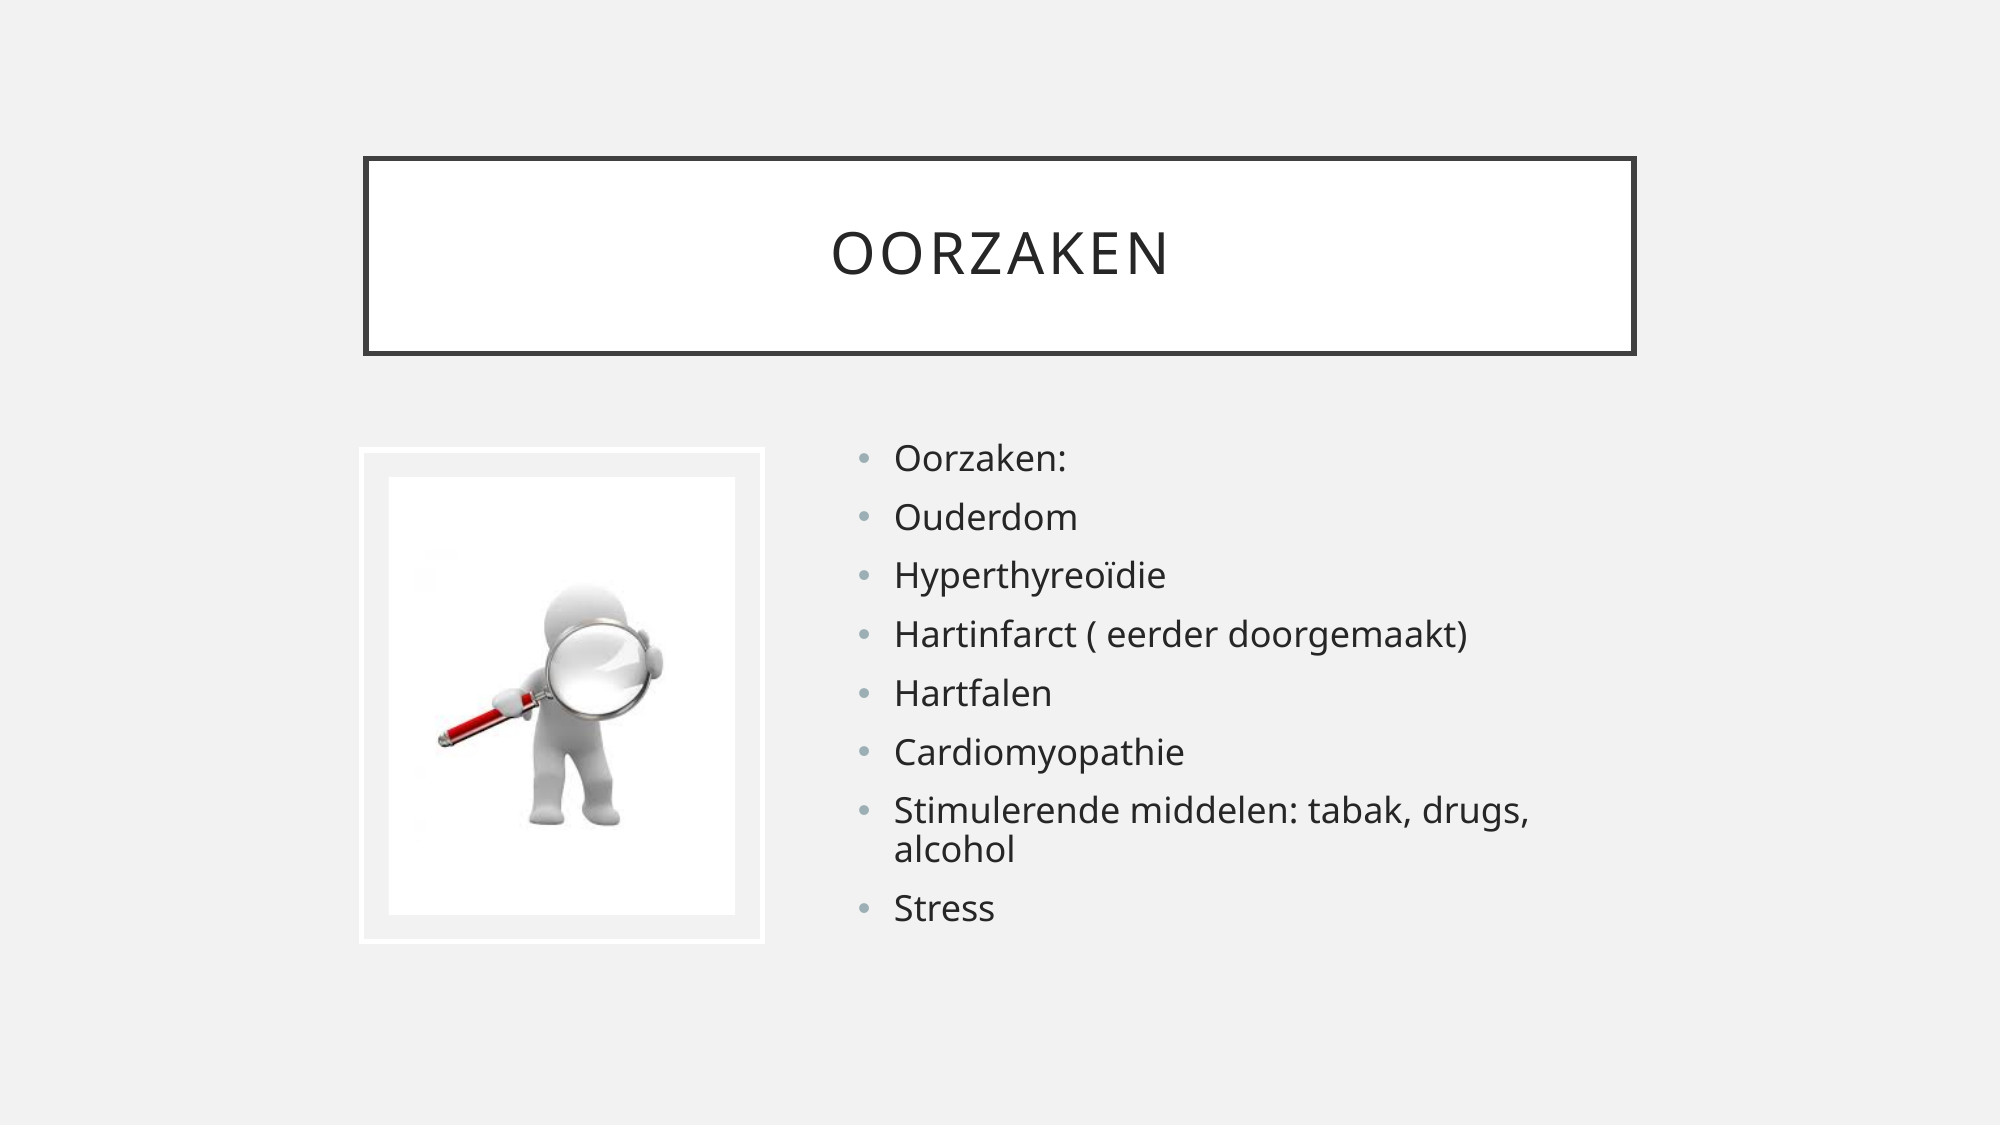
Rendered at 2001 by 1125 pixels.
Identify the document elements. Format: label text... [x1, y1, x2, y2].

list Oorzaken: Ouderdom Hyperthyreoïdie Hartinfarct ( eerder doorgemaakt) Hartfalen Cardiomyopathie Stimulerende middelen: tabak, drugs, alcohol Stress [843, 432, 1633, 942]
text_box [360, 449, 763, 943]
title Oorzaken [363, 156, 1637, 356]
picture [415, 549, 709, 843]
text_box [388, 476, 736, 916]
